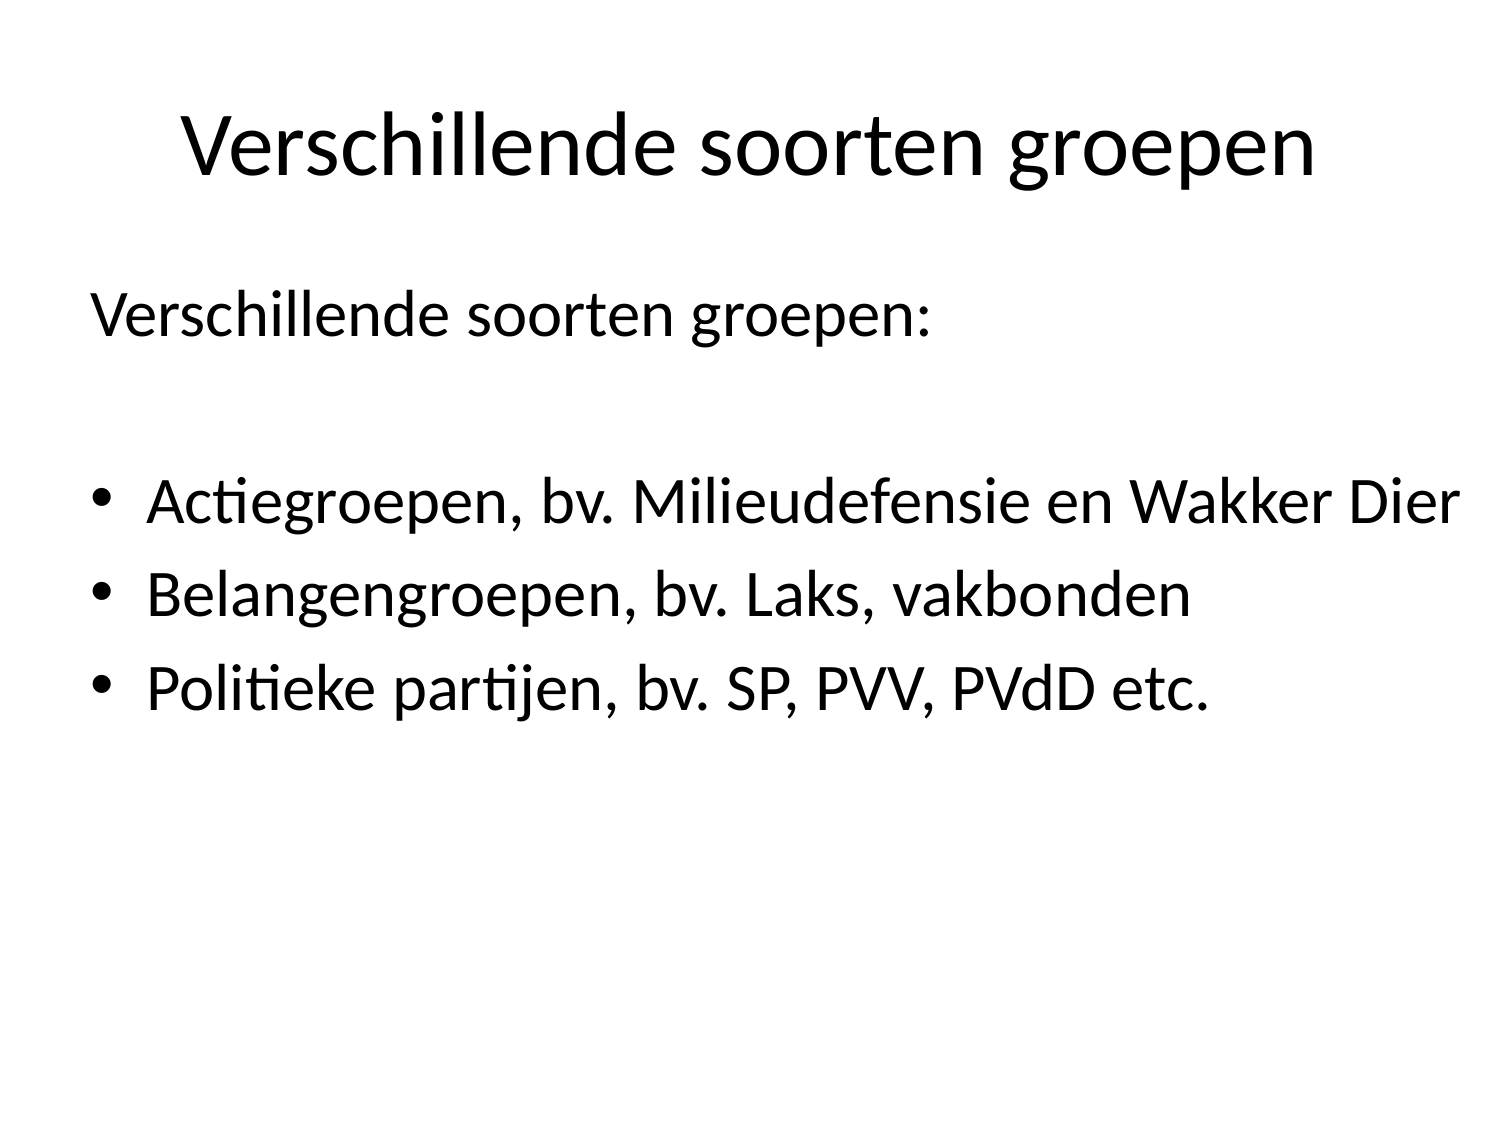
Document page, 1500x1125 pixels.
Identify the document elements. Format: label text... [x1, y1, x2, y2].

title Verschillende soorten groepen [75, 45, 1425, 233]
list Verschillende soorten groepen: Actiegroepen, bv. Milieudefensie en Wakker Dier Belangengroepen, bv. Laks, vakbonden Politieke partijen, bv. SP, PVV, PVdD etc. [75, 262, 1500, 1005]
